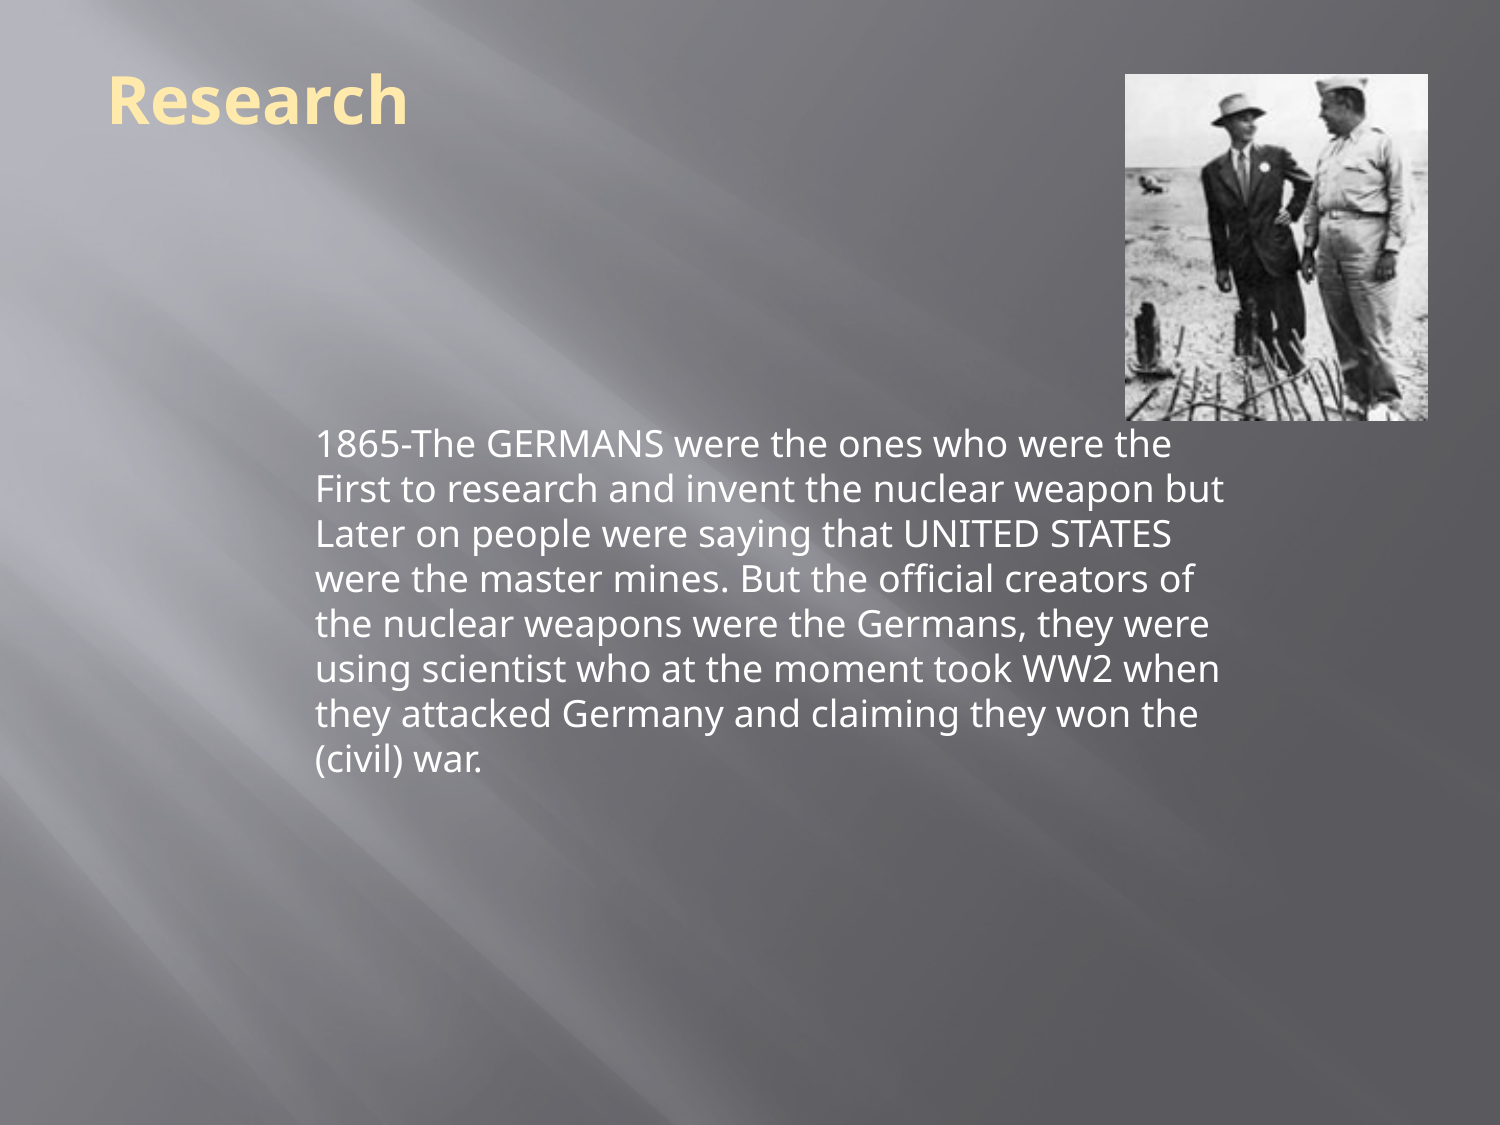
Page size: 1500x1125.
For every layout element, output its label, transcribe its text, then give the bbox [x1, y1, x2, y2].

title [262, 99, 1124, 400]
text_box 1865-The GERMANS were the ones who were the First to research and invent the nuclear weapon but Later on people were saying that UNITED STATES were the master mines. But the official creators of the nuclear weapons were the Germans, they were using scientist who at the moment took WW2 when they attacked Germany and claiming they won the (civil) war. [300, 412, 1261, 788]
list Research [62, 50, 913, 245]
picture [1124, 74, 1428, 421]
